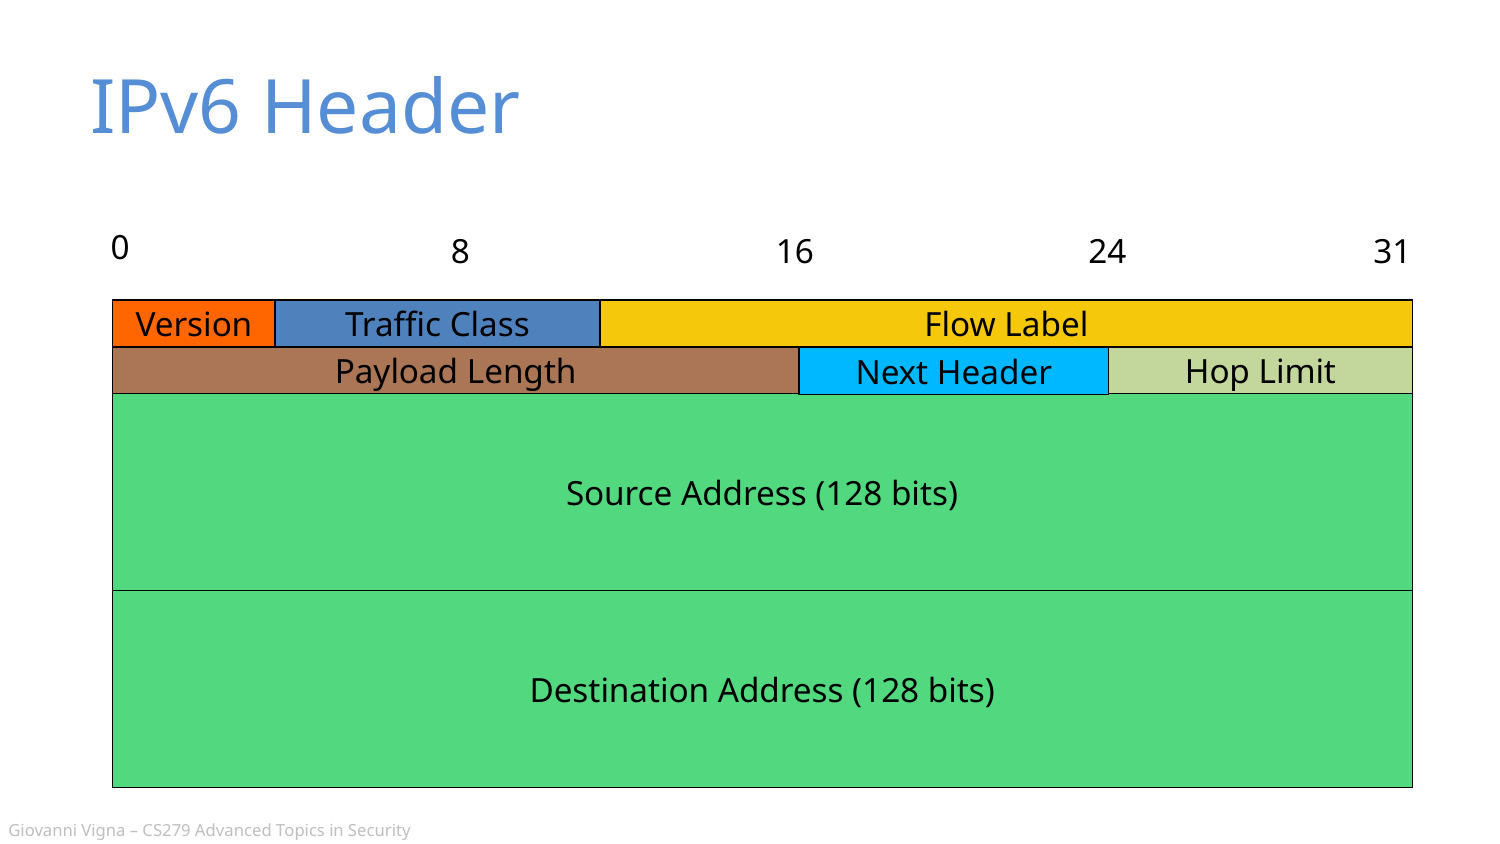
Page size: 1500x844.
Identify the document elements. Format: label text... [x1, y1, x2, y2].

text_box 0 [97, 219, 144, 273]
text_box 8 [437, 223, 484, 278]
text_box 31 [1359, 223, 1425, 278]
text_box Next Header [799, 347, 1109, 395]
text_box Destination Address (128 bits) [112, 590, 1413, 788]
text_box 24 [1074, 223, 1140, 278]
text_box Source Address (128 bits) [112, 393, 1413, 590]
text_box Hop Limit [1109, 347, 1413, 393]
text_box Flow Label [601, 299, 1413, 347]
text_box 16 [762, 223, 828, 278]
text_box Version [112, 299, 275, 347]
text_box Payload Length [112, 346, 800, 393]
title IPv6 Header [75, 33, 1425, 175]
text_box Traffic Class [275, 299, 601, 347]
